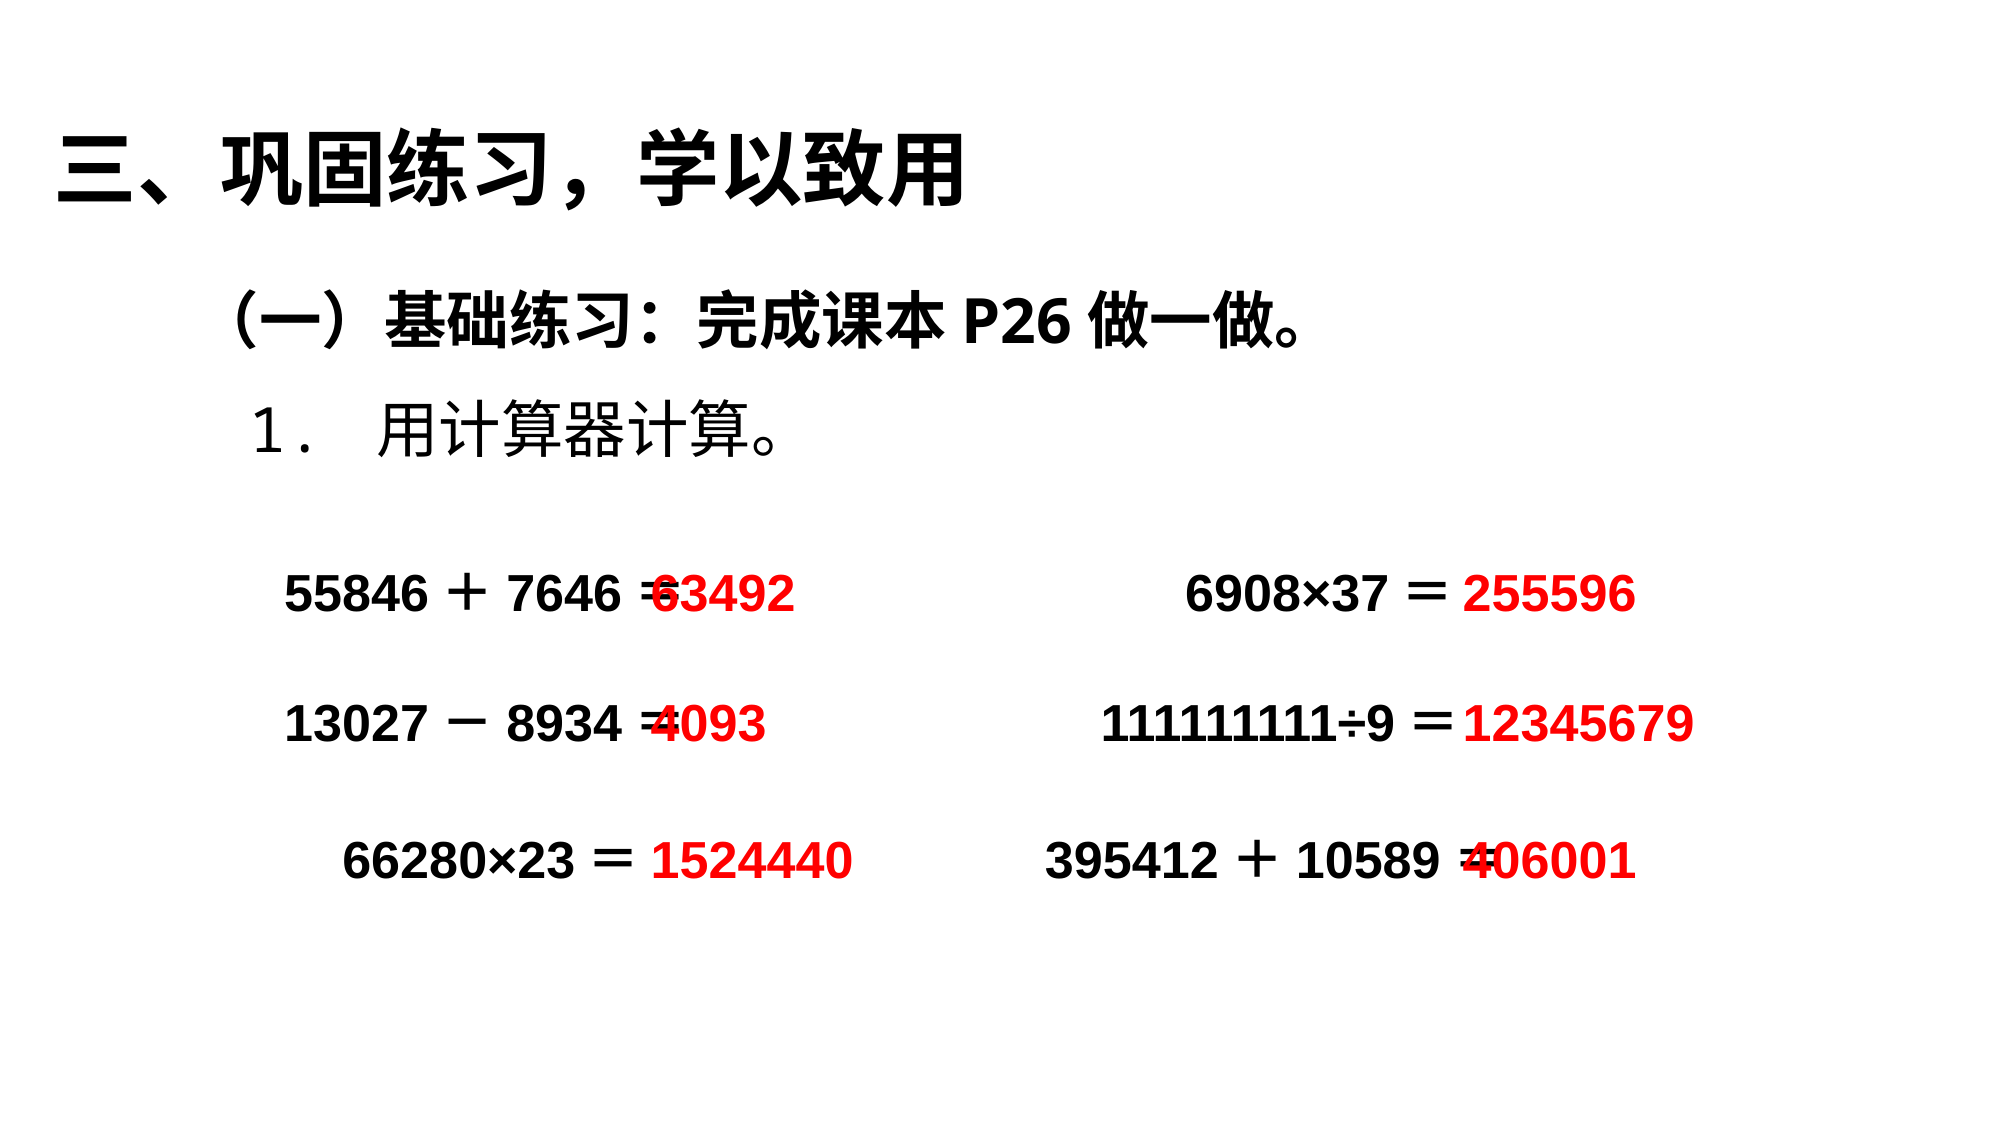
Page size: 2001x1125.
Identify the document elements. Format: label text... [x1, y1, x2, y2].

text_box （一）基础练习：完成课本P26做一做。 [182, 235, 1818, 363]
text_box 12345679 [1447, 655, 1732, 786]
text_box 395412＋10589＝ [1030, 793, 1447, 923]
text_box 4093 [635, 655, 884, 786]
title 三、巩固练习，学以致用 [38, 95, 1045, 236]
text_box 406001 [1447, 793, 1732, 923]
text_box 55846＋7646＝ [269, 525, 635, 655]
text_box 13027－8934＝ [269, 655, 635, 786]
text_box 1524440 [635, 793, 920, 923]
text_box 111111111÷9＝ [1027, 655, 1447, 786]
text_box 6908×37＝ [1025, 525, 1447, 656]
text_box 66280×23＝ [269, 793, 635, 923]
text_box 1. 用计算器计算。 [234, 380, 1073, 476]
text_box 255596 [1447, 525, 1732, 655]
text_box 63492 [635, 525, 884, 655]
